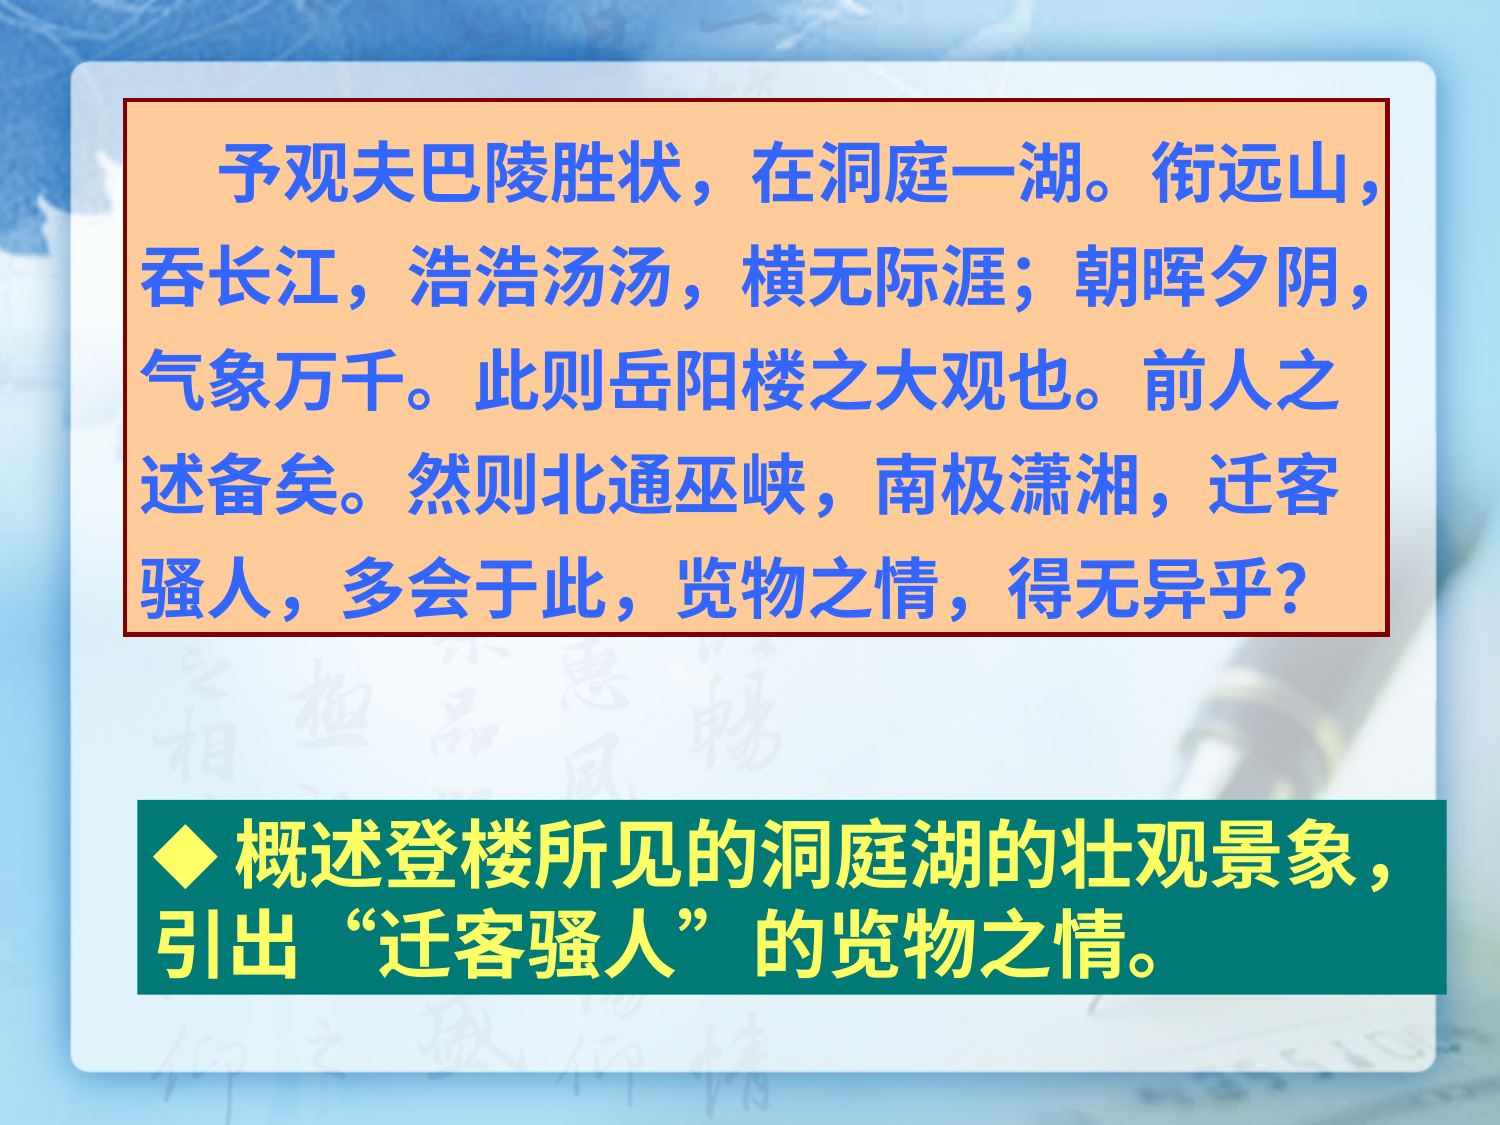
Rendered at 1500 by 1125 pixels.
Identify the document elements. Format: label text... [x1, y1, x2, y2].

text_box 予观夫巴陵胜状，在洞庭一湖。衔远山，吞长江，浩浩汤汤，横无际涯；朝晖夕阴，气象万千。此则岳阳楼之大观也。前人之述备矣。然则北通巫峡，南极潇湘，迁客骚人，多会于此，览物之情，得无异乎？ [124, 99, 1388, 635]
picture [0, 0, 1500, 1125]
text_box ◆概述登楼所见的洞庭湖的壮观景象，引出“迁客骚人”的览物之情。 [137, 799, 1447, 995]
